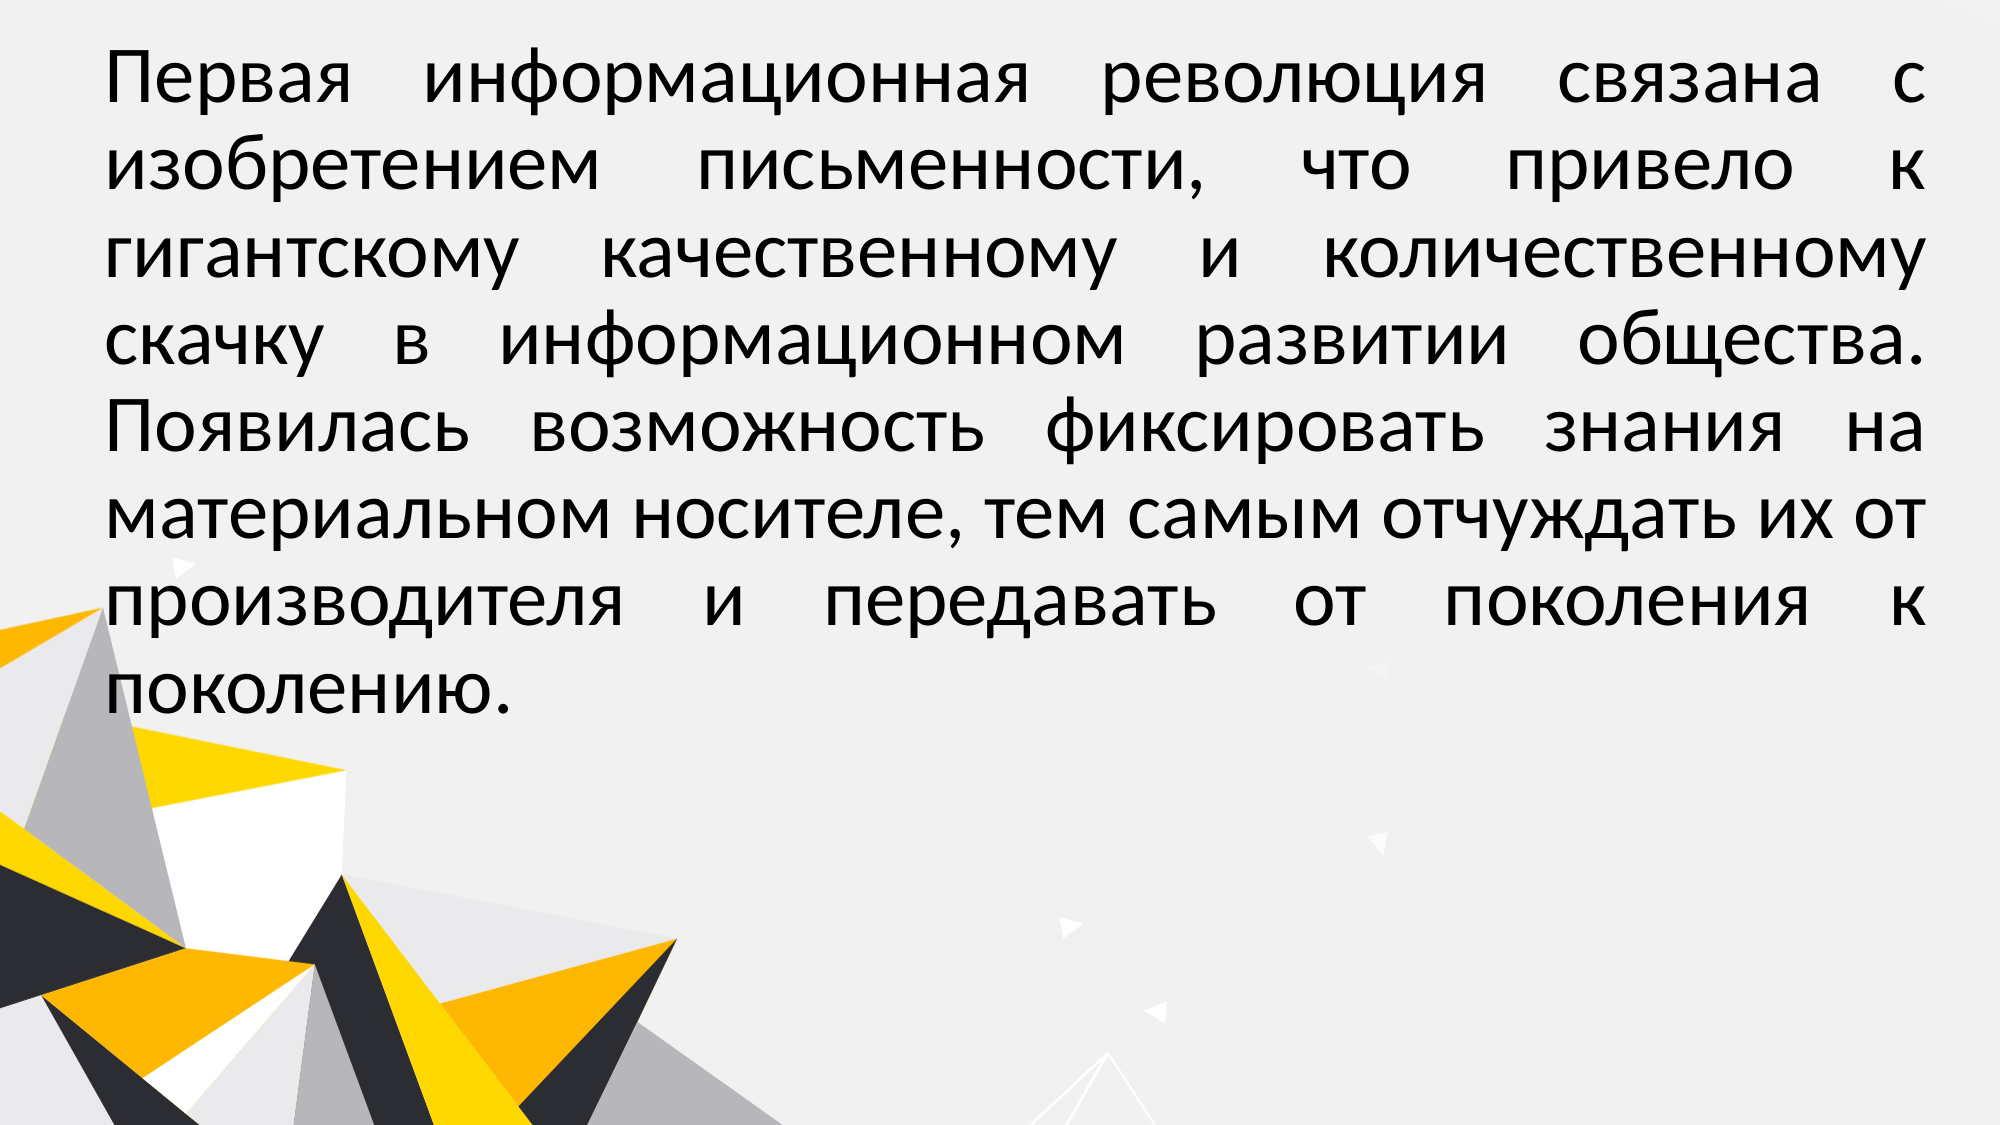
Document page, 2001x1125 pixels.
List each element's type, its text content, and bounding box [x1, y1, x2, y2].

picture [0, 0, 2000, 1125]
list Первая информационная революция связана с изобретением письменности, что привело к гигантскому качественному и количественному скачку в информационном развитии общества. Появилась возможность фиксировать знания на материальном носителе, тем самым отчуждать их от производителя и передавать от поколения к поколению. [89, 25, 1943, 740]
